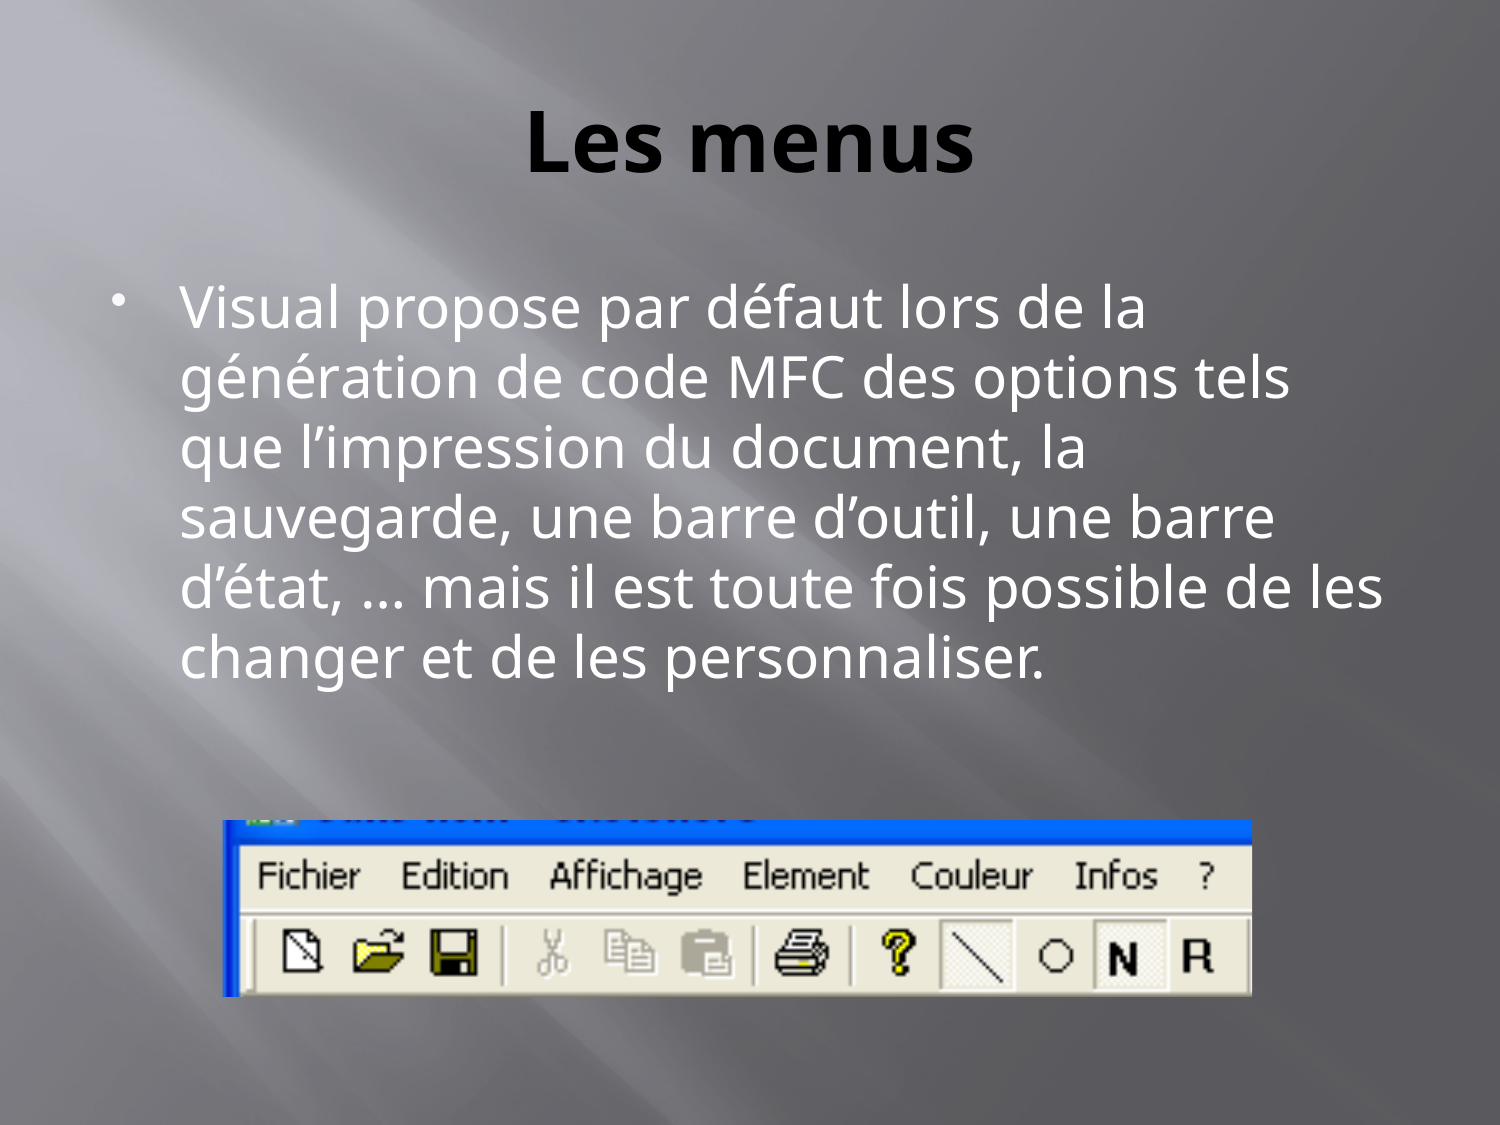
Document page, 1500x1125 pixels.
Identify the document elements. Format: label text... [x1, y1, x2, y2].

list Visual propose par défaut lors de la génération de code MFC des options tels que l’impression du document, la sauvegarde, une barre d’outil, une barre d’état, … mais il est toute fois possible de les changer et de les personnaliser. [75, 262, 1425, 1035]
picture [222, 820, 1253, 997]
title Les menus [75, 45, 1425, 233]
